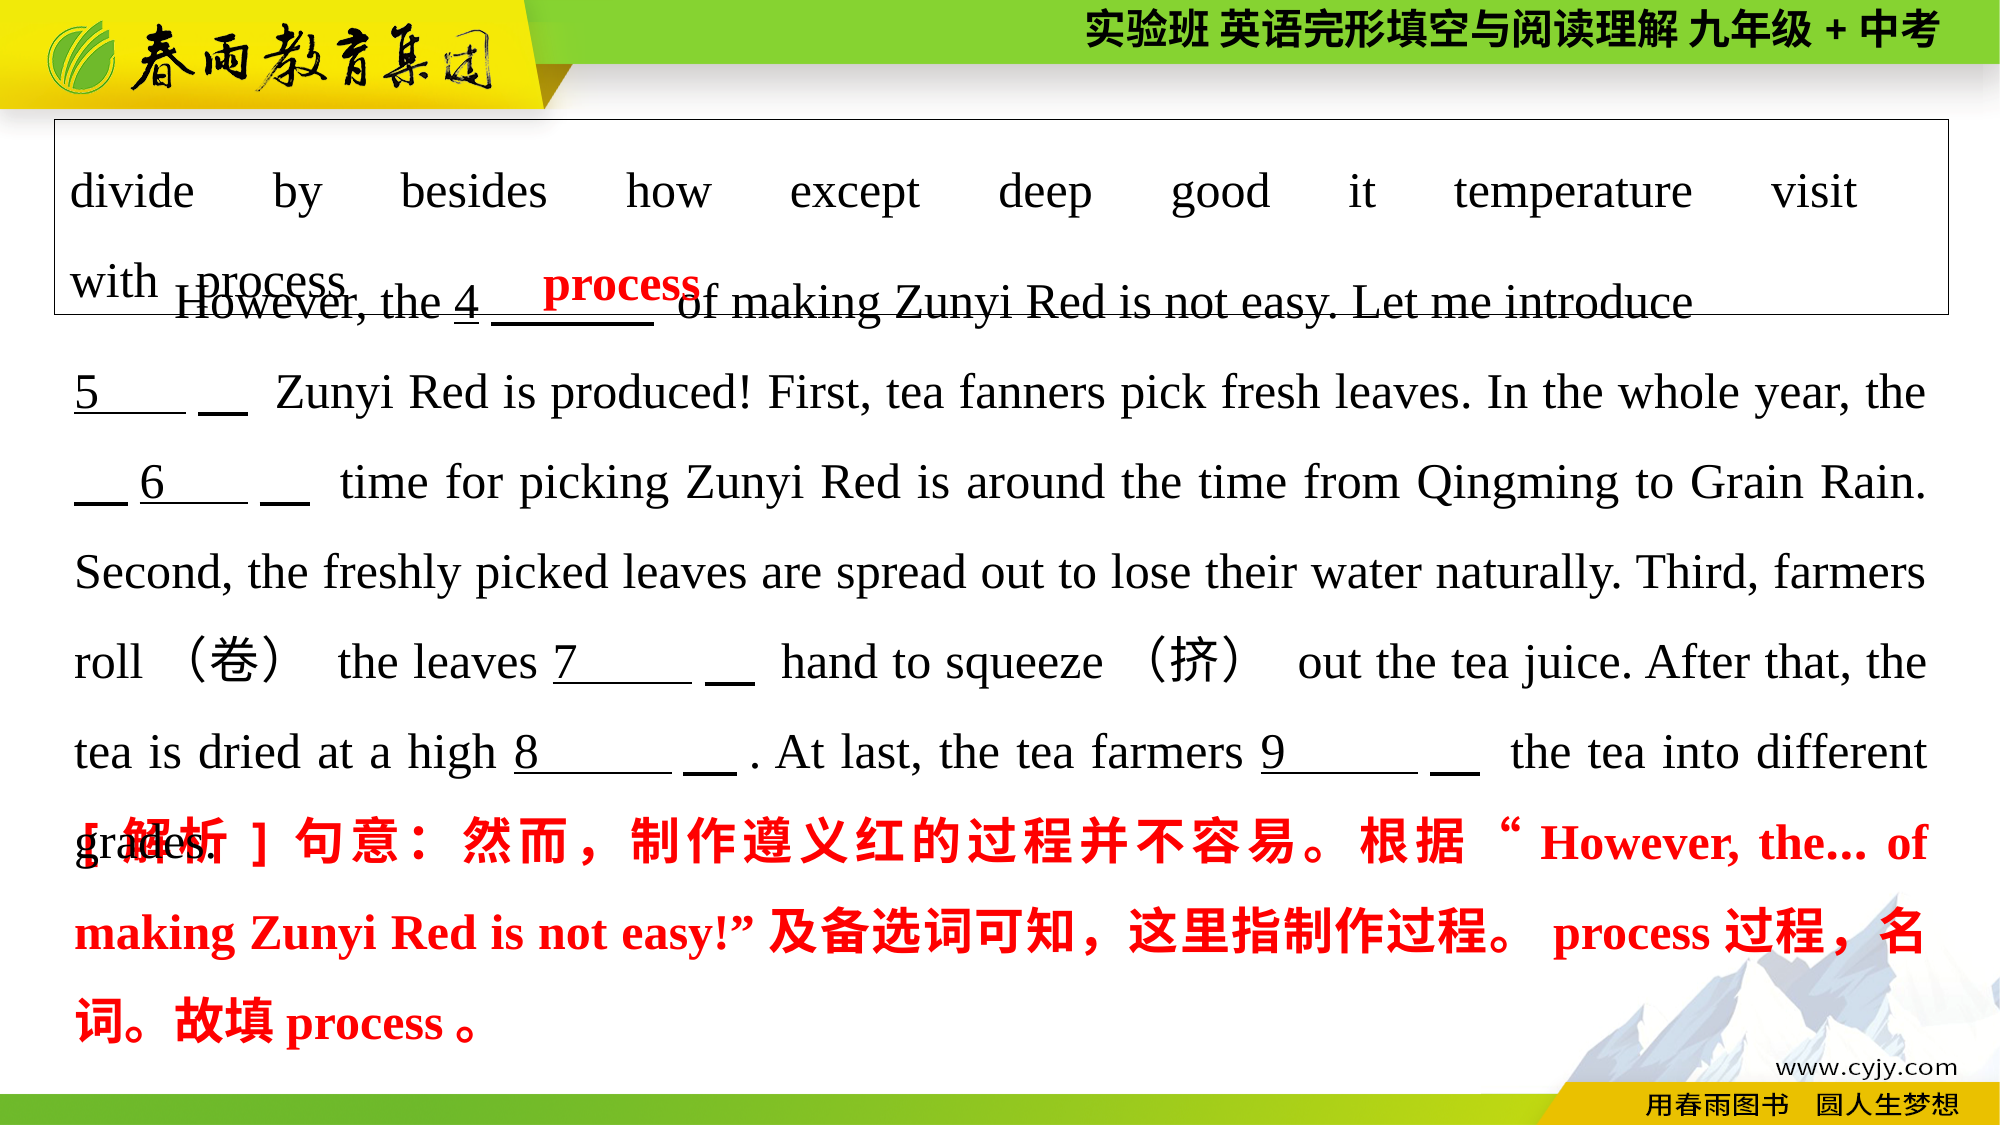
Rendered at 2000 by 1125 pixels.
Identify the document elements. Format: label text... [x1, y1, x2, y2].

list However, the 4 of making Zunyi Red is not easy. Let me introduce 5 Zunyi Red is produced! First, tea fanners pick fresh leaves. In the whole year, the 6 time for picking Zunyi Red is around the time from Qingming to Grain Rain. Second, the freshly picked leaves are spread out to lose their water naturally. Third, farmers roll（卷） the leaves 7 hand to squeeze（挤） out the tea juice. After that, the tea is dried at a high 8 . At last, the tea farmers 9 the tea into different grades. [59, 315, 1944, 792]
text_box [解析]句意：然而，制作遵义红的过程并不容易。根据“However, the... of making Zunyi Red is not easy!”及备选词可知，这里指制作过程。process过程，名词。故填process。 [59, 792, 1944, 1057]
text_box divide by besides how except deep good it temperature visit with process [54, 119, 1949, 315]
text_box process [528, 243, 716, 319]
picture [0, 0, 2000, 1125]
